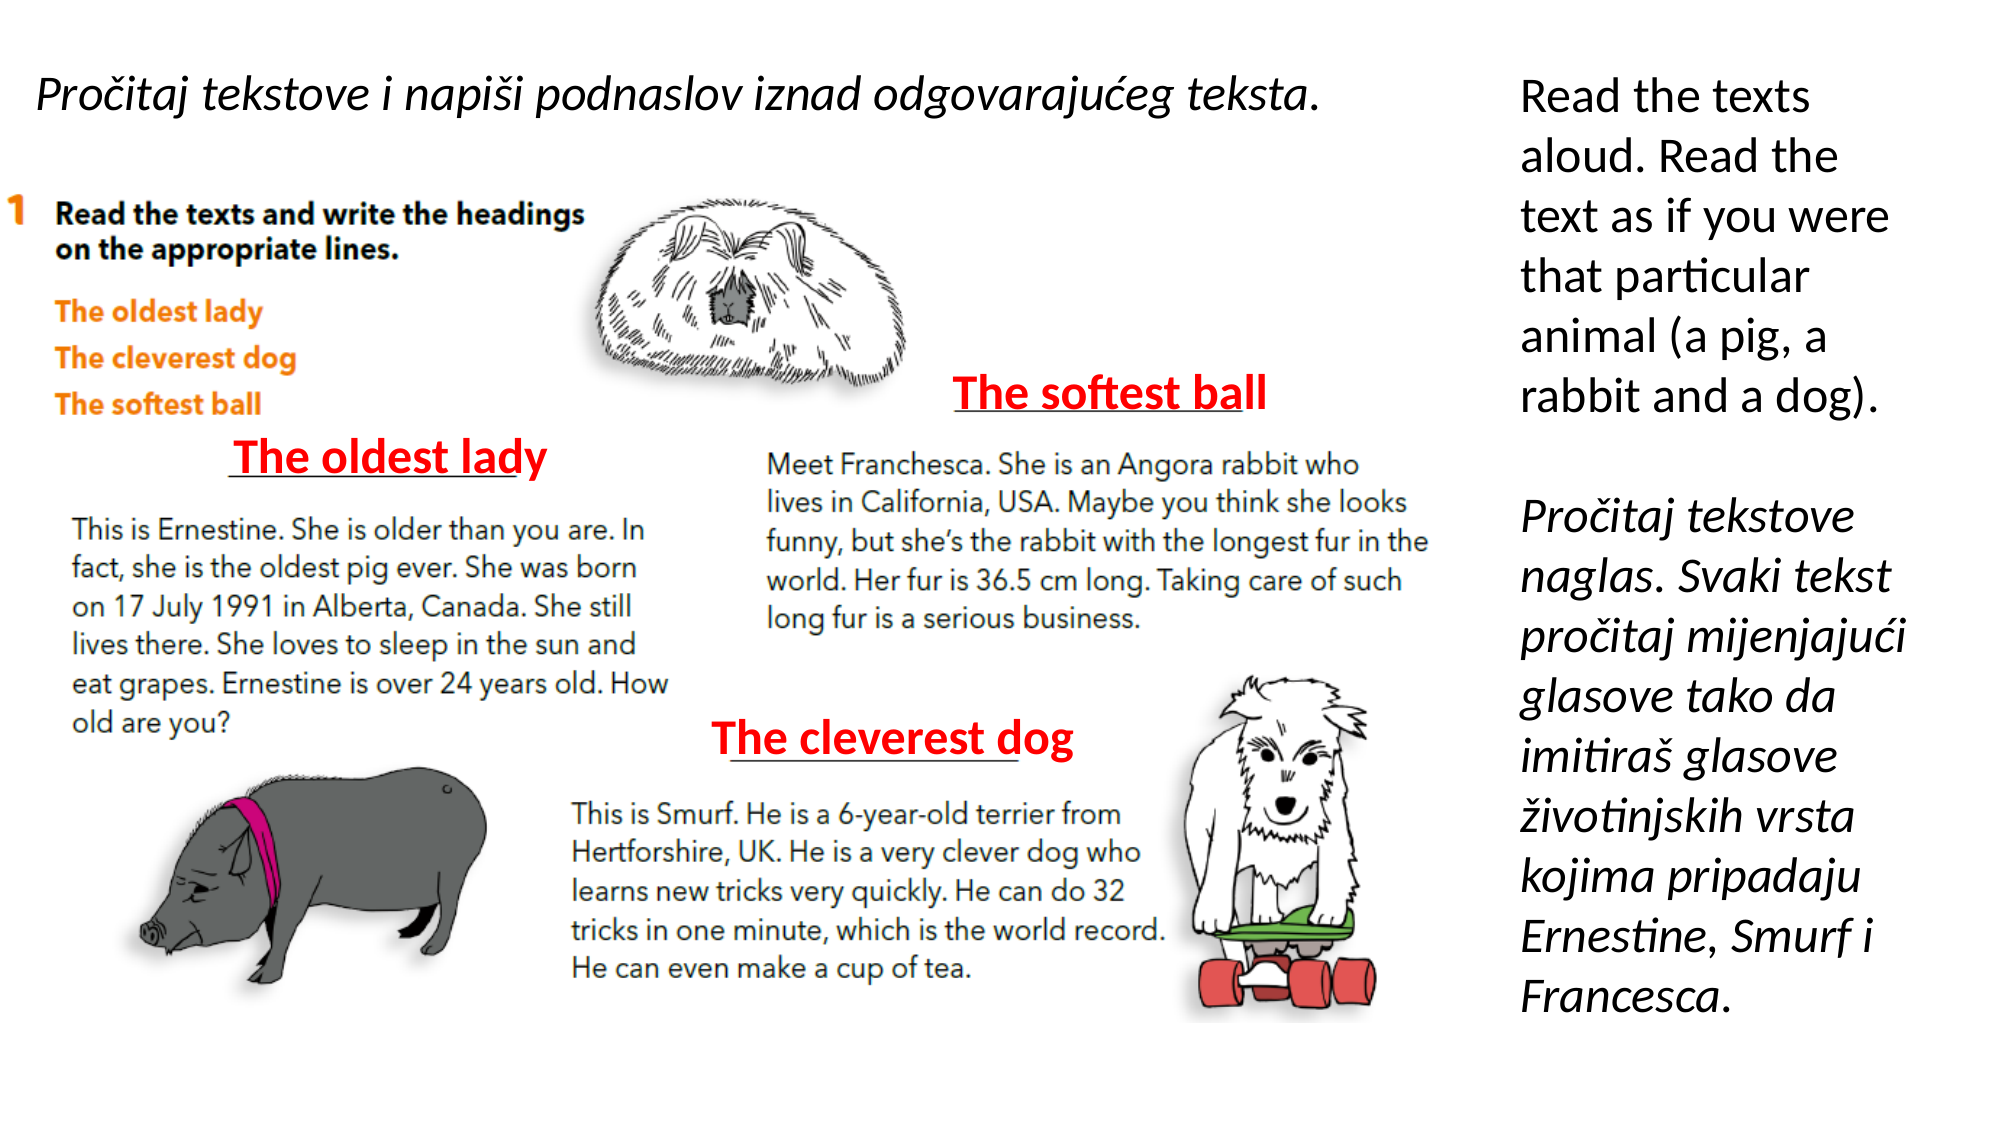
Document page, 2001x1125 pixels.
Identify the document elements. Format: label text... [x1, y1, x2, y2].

picture [0, 177, 1471, 1023]
text_box Read the texts aloud. Read the text as if you were that particular animal (a pig, a rabbit and a dog). Pročitaj tekstove naglas. Svaki tekst pročitaj mijenjajući glasove tako da imitiraš glasove životinjskih vrsta kojima pripadaju Ernestine, Smurf i Francesca. [1505, 54, 1953, 1030]
text_box Pročitaj tekstove i napiši podnaslov iznad odgovarajućeg teksta. [20, 53, 1368, 128]
